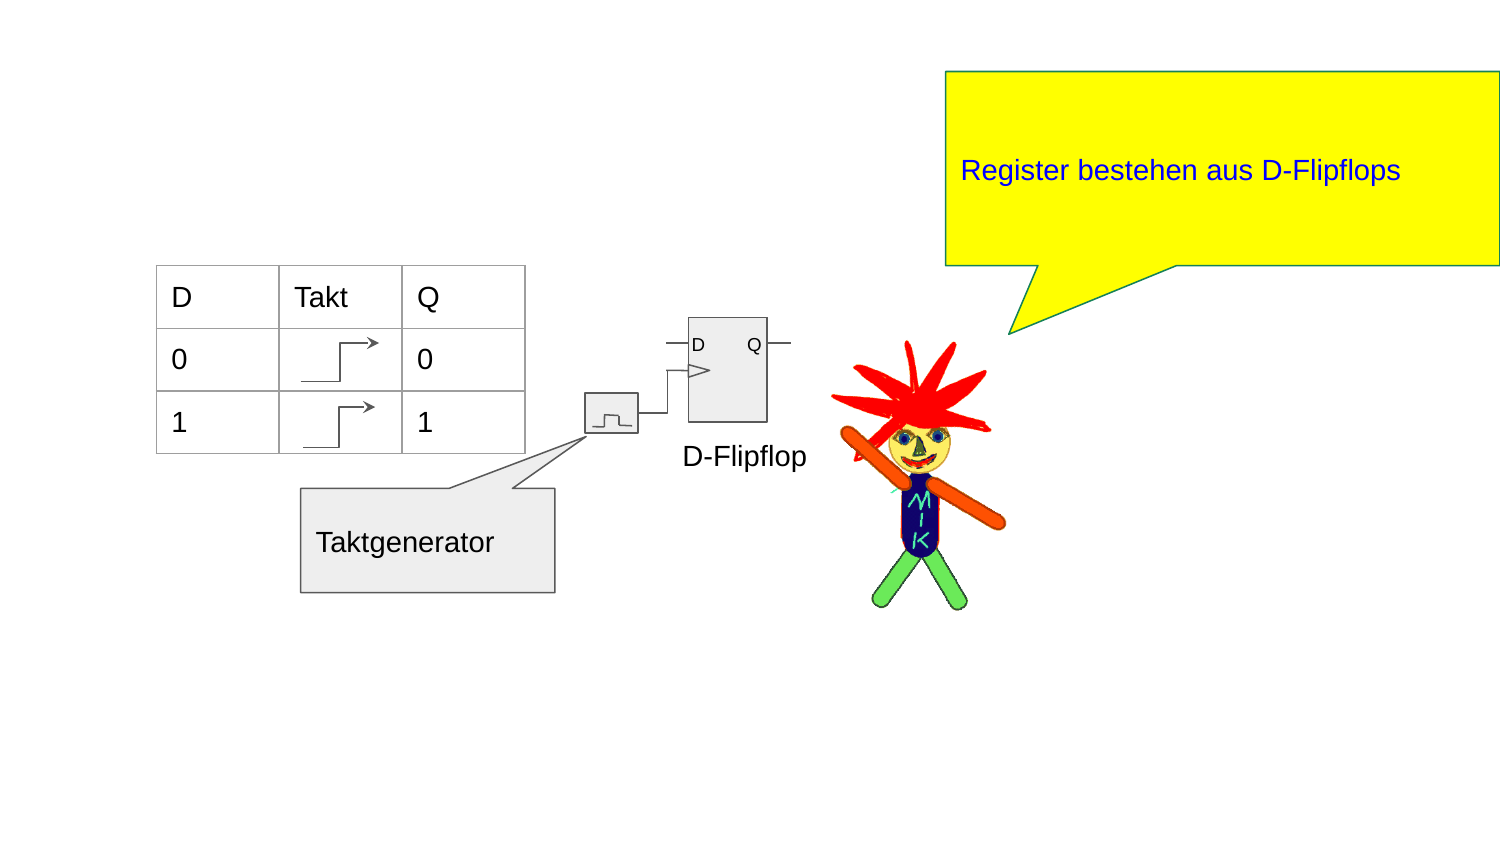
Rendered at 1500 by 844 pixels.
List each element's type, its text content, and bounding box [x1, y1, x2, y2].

text_box Register bestehen aus D-Flipflops [945, 71, 1500, 331]
table_cell [280, 329, 401, 390]
table_cell [280, 392, 401, 453]
text_box D-Flipflop [667, 421, 814, 527]
text_box Taktgenerator [300, 438, 583, 593]
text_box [584, 392, 639, 434]
table_cell 1 [403, 392, 524, 453]
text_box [302, 406, 376, 448]
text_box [665, 317, 792, 423]
picture [819, 330, 1015, 618]
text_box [637, 369, 668, 414]
table_cell 0 [403, 329, 524, 390]
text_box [300, 342, 380, 382]
table_header D [157, 266, 278, 328]
table_header Takt [280, 266, 401, 328]
table_cell 0 [157, 329, 278, 390]
table_header Q [403, 266, 524, 328]
table_cell 1 [157, 392, 278, 453]
